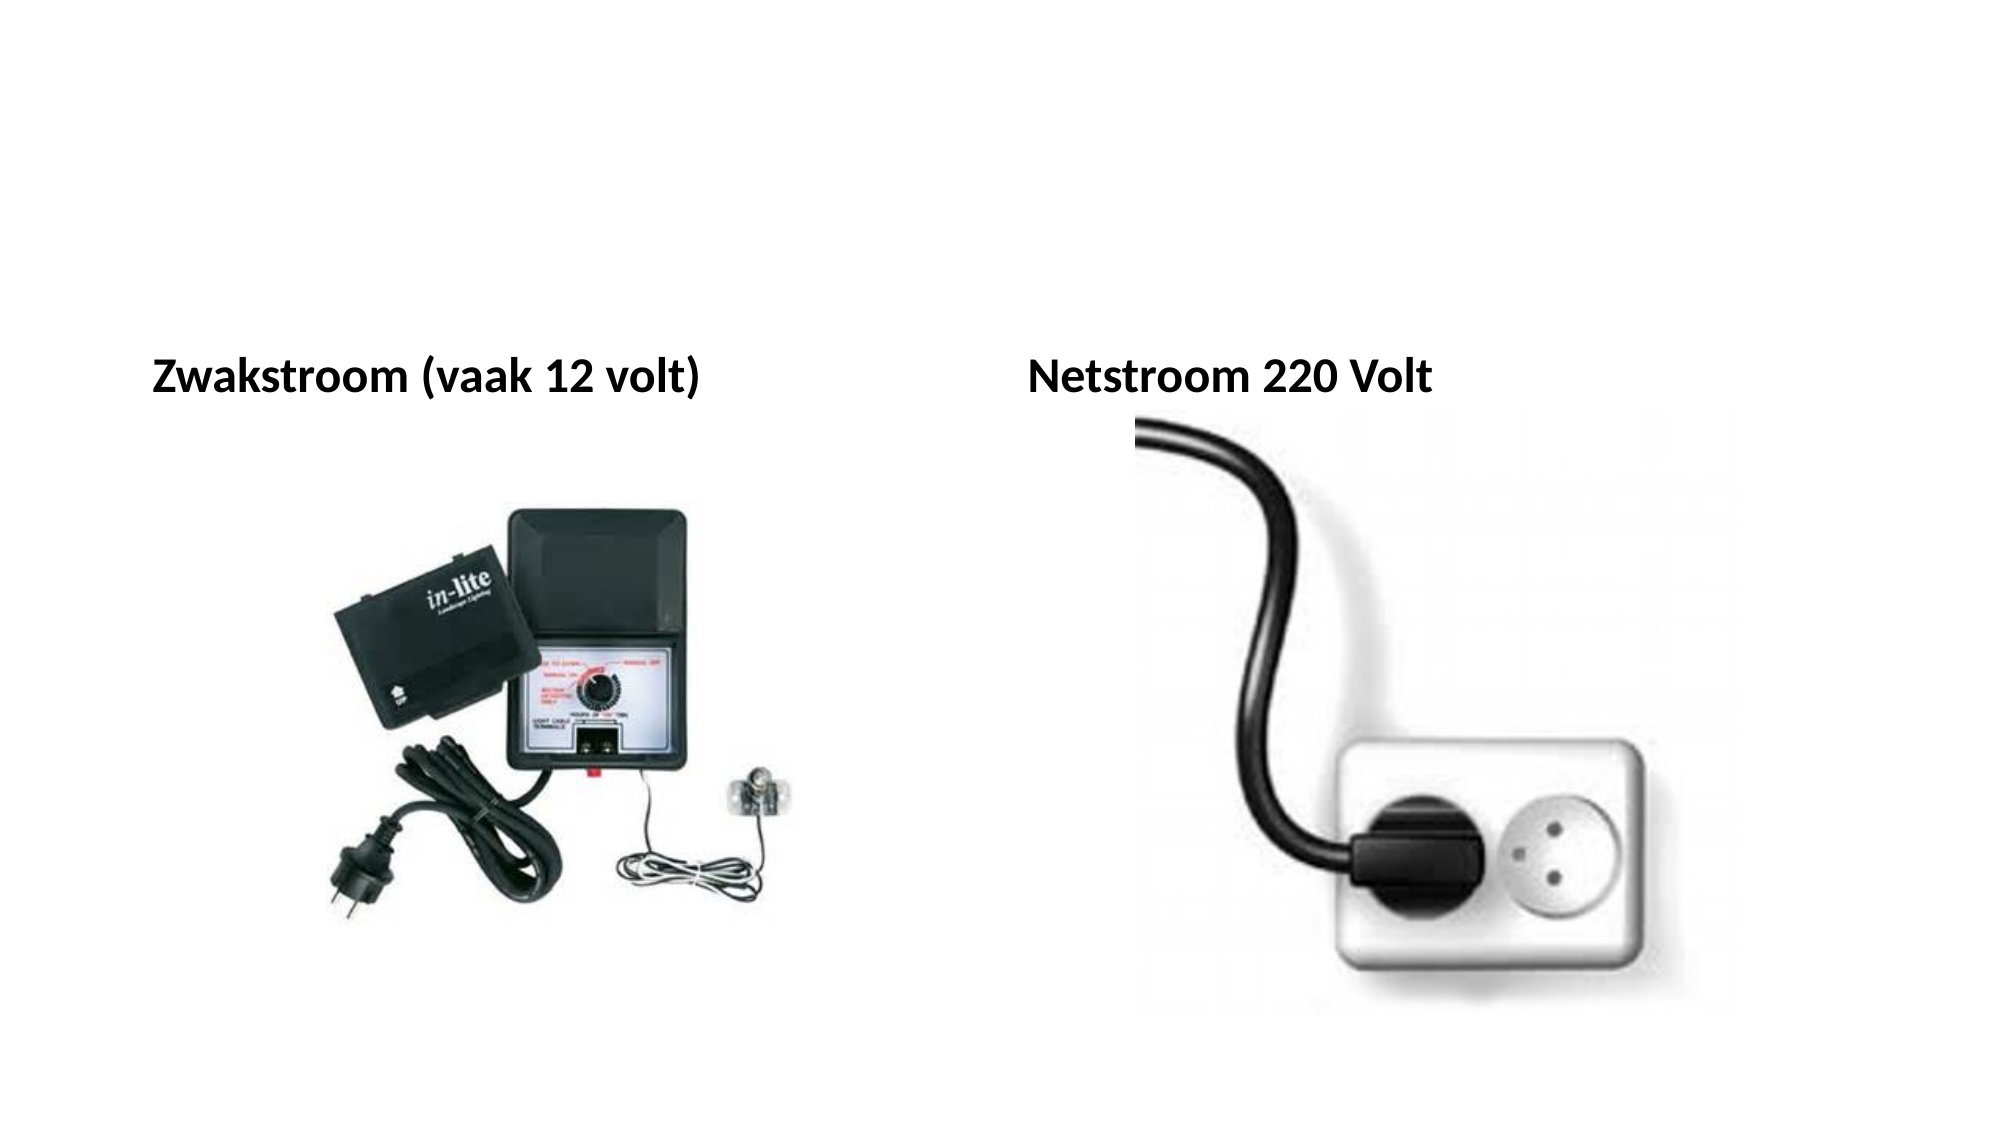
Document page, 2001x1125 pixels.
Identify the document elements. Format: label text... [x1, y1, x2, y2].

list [326, 501, 796, 925]
list Zwakstroom (vaak 12 volt) [137, 275, 984, 411]
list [1135, 410, 1740, 1016]
list Netstroom 220 Volt [1012, 275, 1863, 411]
